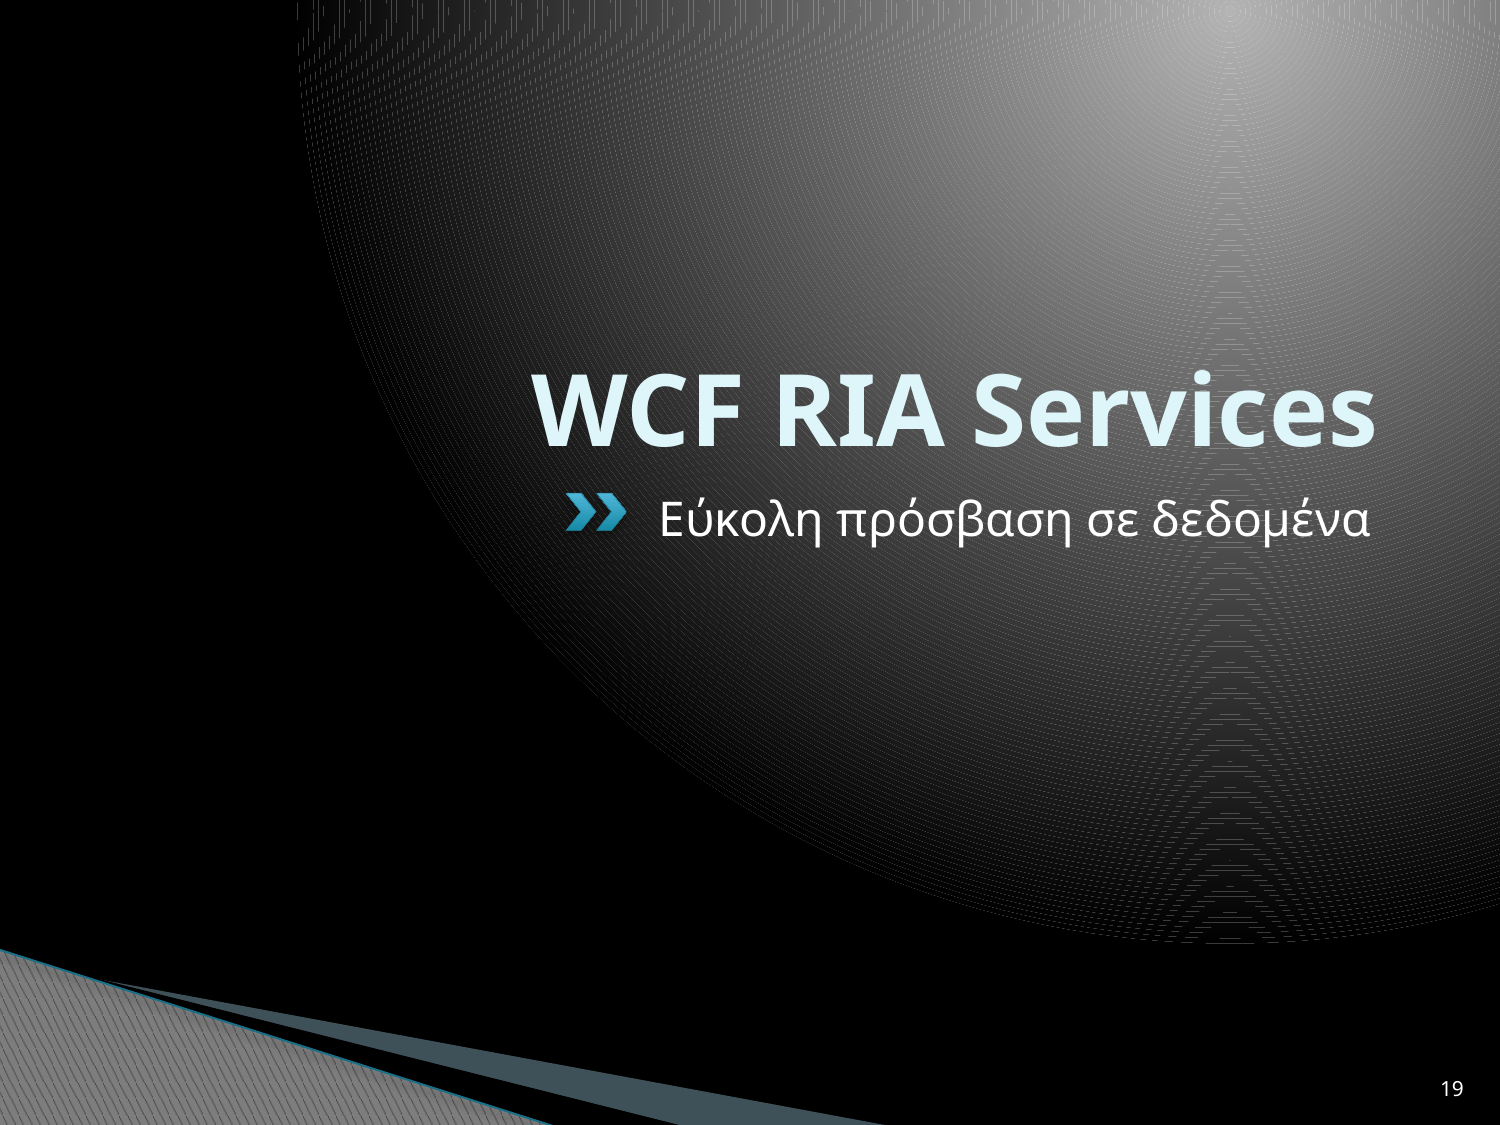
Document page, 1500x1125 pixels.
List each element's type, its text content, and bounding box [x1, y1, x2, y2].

title WCF RIA Services [118, 173, 1394, 474]
picture [0, 952, 543, 1125]
list Εύκολη πρόσβαση σε δεδομένα [643, 480, 1394, 720]
slide_number 19 [1418, 1051, 1479, 1112]
